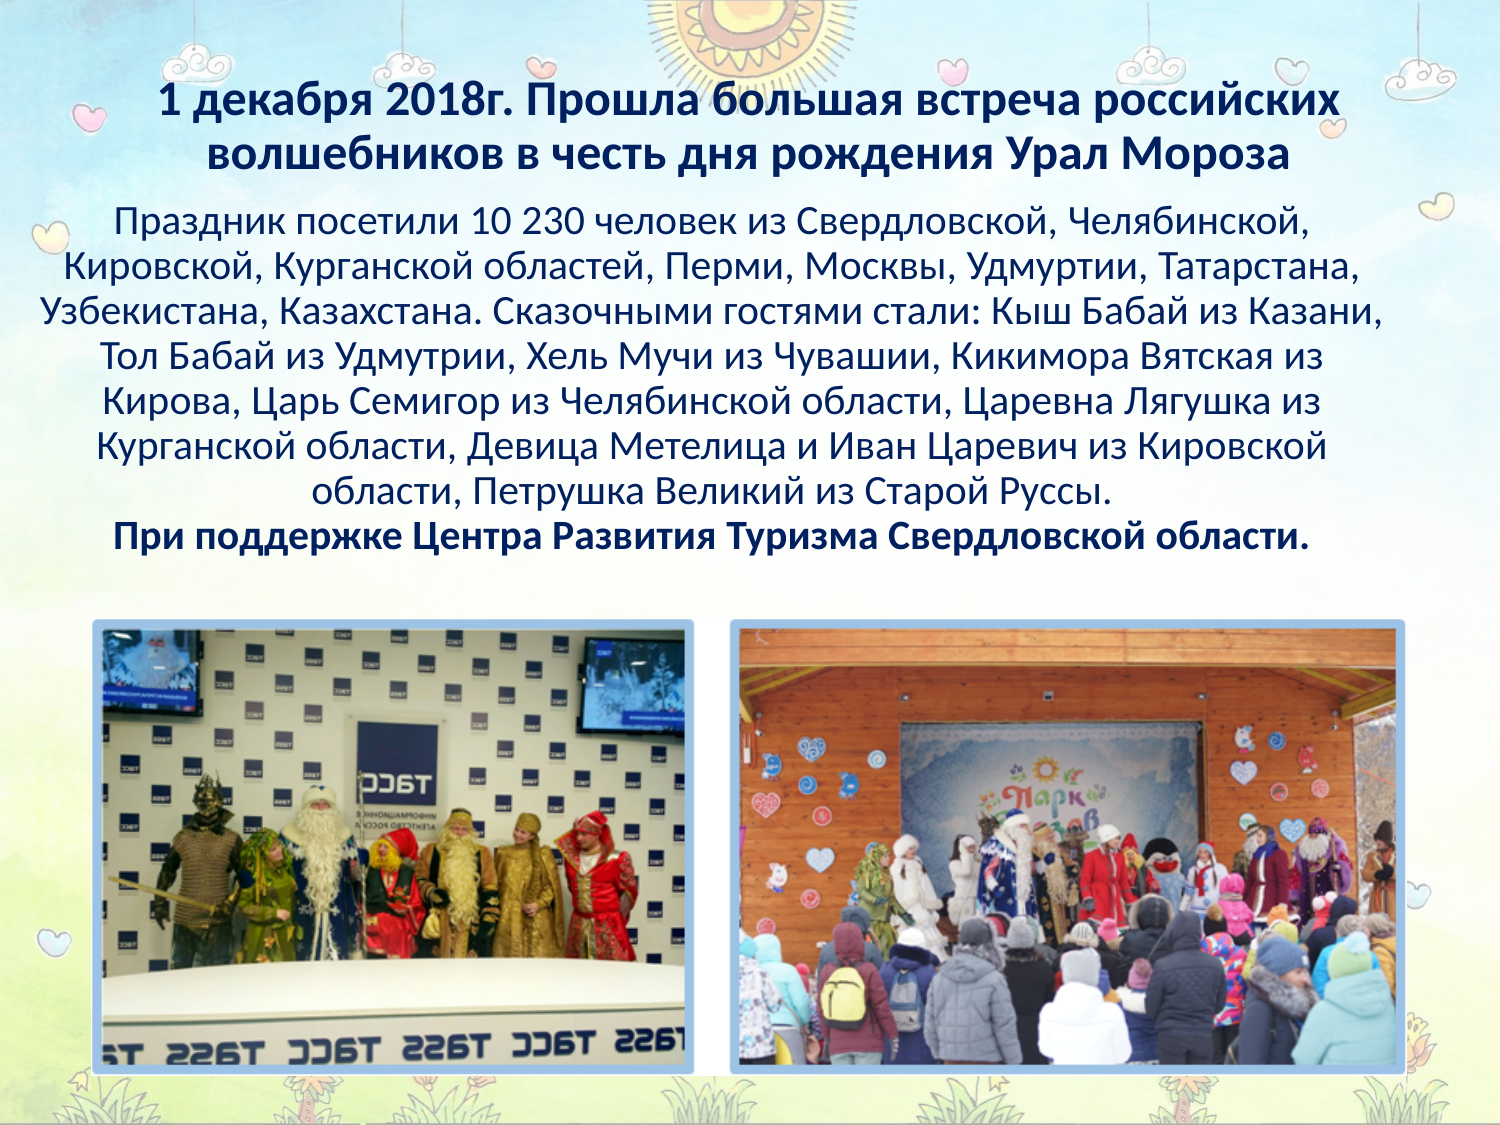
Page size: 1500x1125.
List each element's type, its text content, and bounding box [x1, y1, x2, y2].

text_box Праздник посетили 10 230 человек из Свердловской, Челябинской, Кировской, Курганской областей, Перми, Москвы, Удмуртии, Татарстана, Узбекистана, Казахстана. Сказочными гостями стали: Кыш Бабай из Казани, Тол Бабай из Удмутрии, Хель Мучи из Чувашии, Кикимора Вятская из Кирова, Царь Семигор из Челябинской области, Царевна Лягушка из Курганской области, Девица Метелица и Иван Царевич из Кировской области, Петрушка Великий из Старой Руссы. При поддержке Центра Развития Туризма Свердловской области. [13, 183, 1411, 591]
picture [90, 617, 1407, 1077]
title 1 декабря 2018г. Прошла большая встреча российских волшебников в честь дня рождения Урал Мороза [41, 69, 1456, 184]
